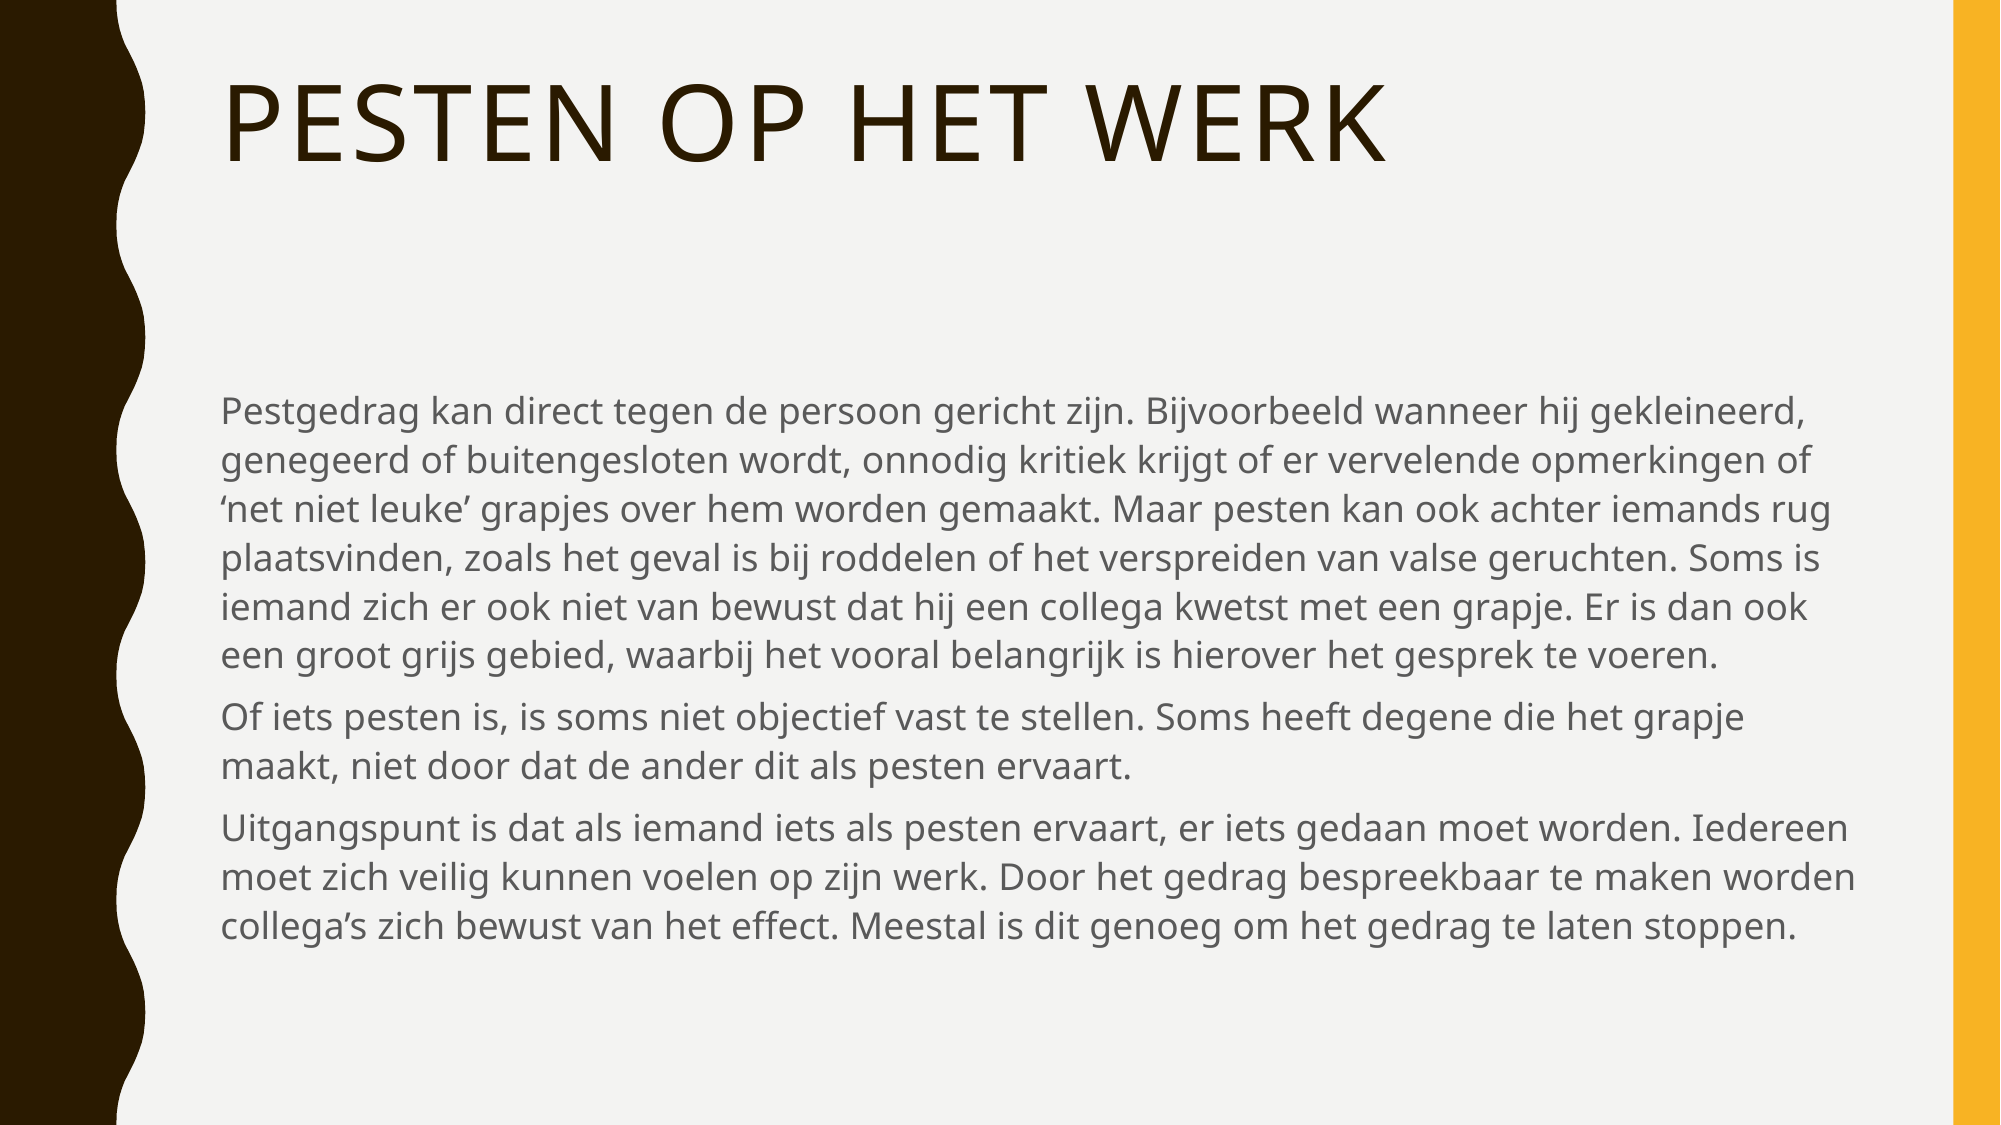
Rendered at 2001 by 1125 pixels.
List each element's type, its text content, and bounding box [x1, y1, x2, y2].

title Pesten op het werk [205, 62, 1875, 308]
list Pestgedrag kan direct tegen de persoon gericht zijn. Bijvoorbeeld wanneer hij gekleineerd, genegeerd of buitengesloten wordt, onnodig kritiek krijgt of er vervelende opmerkingen of ‘net niet leuke’ grapjes over hem worden gemaakt. Maar pesten kan ook achter iemands rug plaatsvinden, zoals het geval is bij roddelen of het verspreiden van valse geruchten. Soms is iemand zich er ook niet van bewust dat hij een collega kwetst met een grapje. Er is dan ook een groot grijs gebied, waarbij het vooral belangrijk is hierover het gesprek te voeren. Of iets pesten is, is soms niet objectief vast te stellen. Soms heeft degene die het grapje maakt, niet door dat de ander dit als pesten ervaart. Uitgangspunt is dat als iemand iets als pesten ervaart, er iets gedaan moet worden. Iedereen moet zich veilig kunnen voelen op zijn werk. Door het gedrag bespreekbaar te maken worden collega’s zich bewust van het effect. Meestal is dit genoeg om het gedrag te laten stoppen. [205, 375, 1875, 965]
